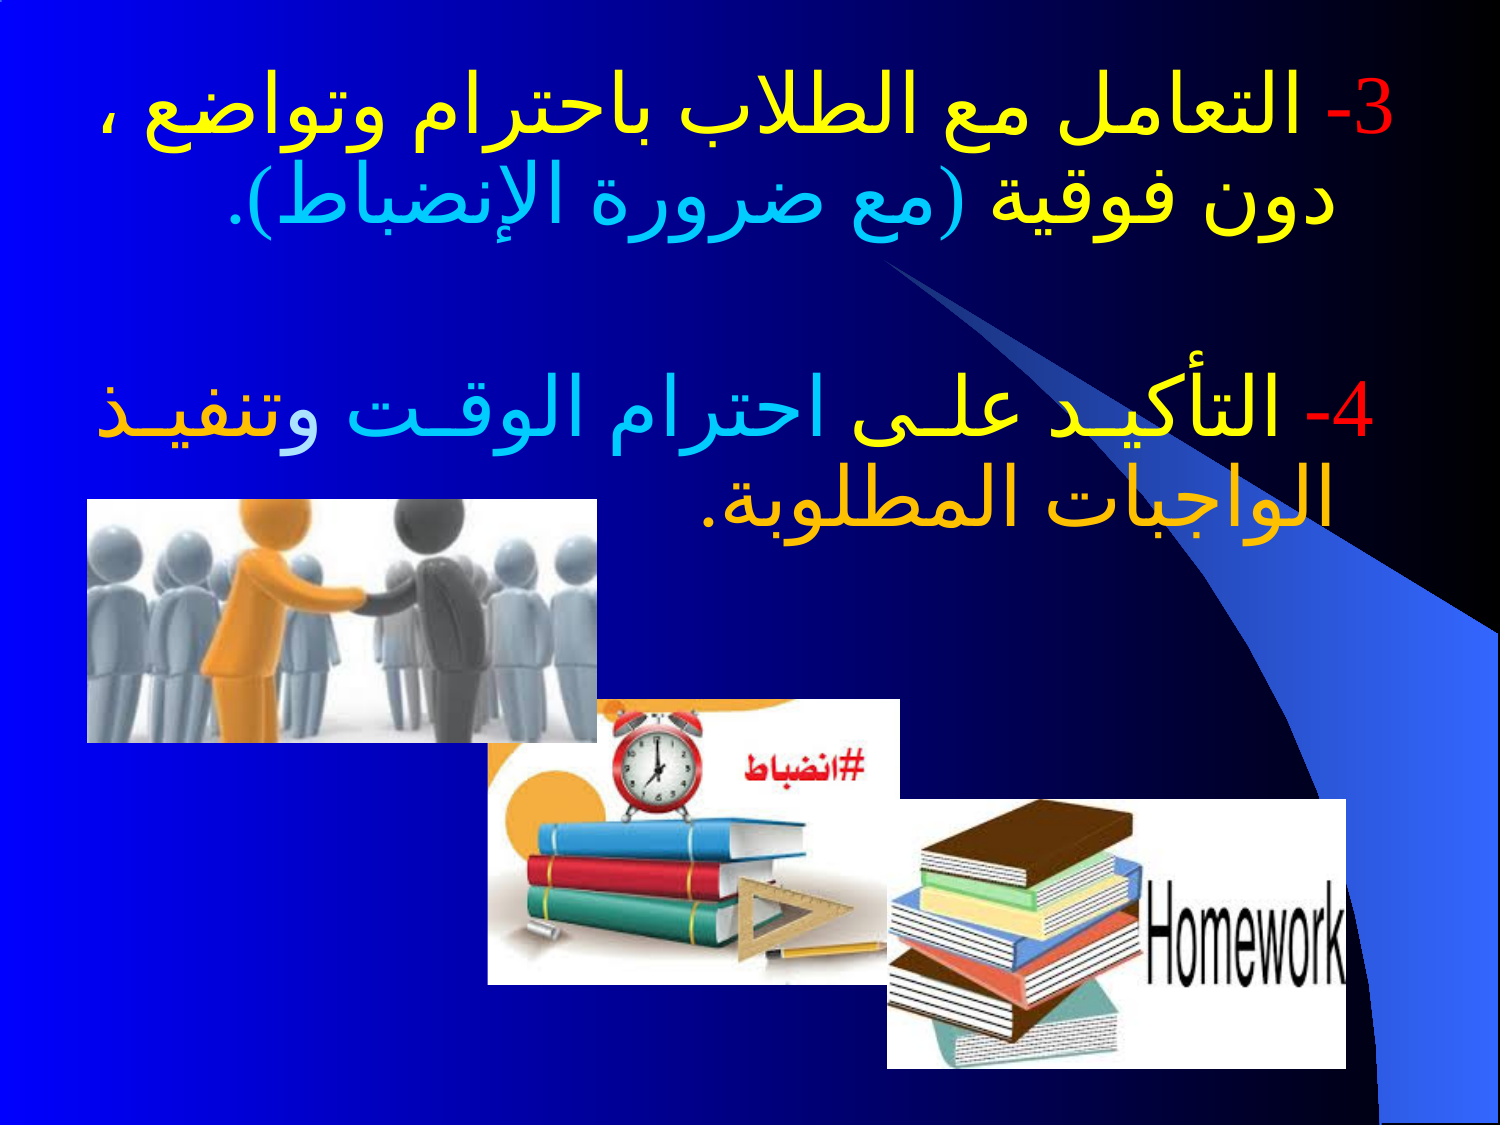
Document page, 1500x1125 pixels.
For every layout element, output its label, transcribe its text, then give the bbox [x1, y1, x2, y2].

picture [87, 499, 1346, 1069]
list 3- التعامل مع الطلاب باحترام وتواضع ، دون فوقية (مع ضرورة الإنضباط). 4- التأكيد على احترام الوقت وتنفيذ الواجبات المطلوبة. [64, 54, 1426, 601]
